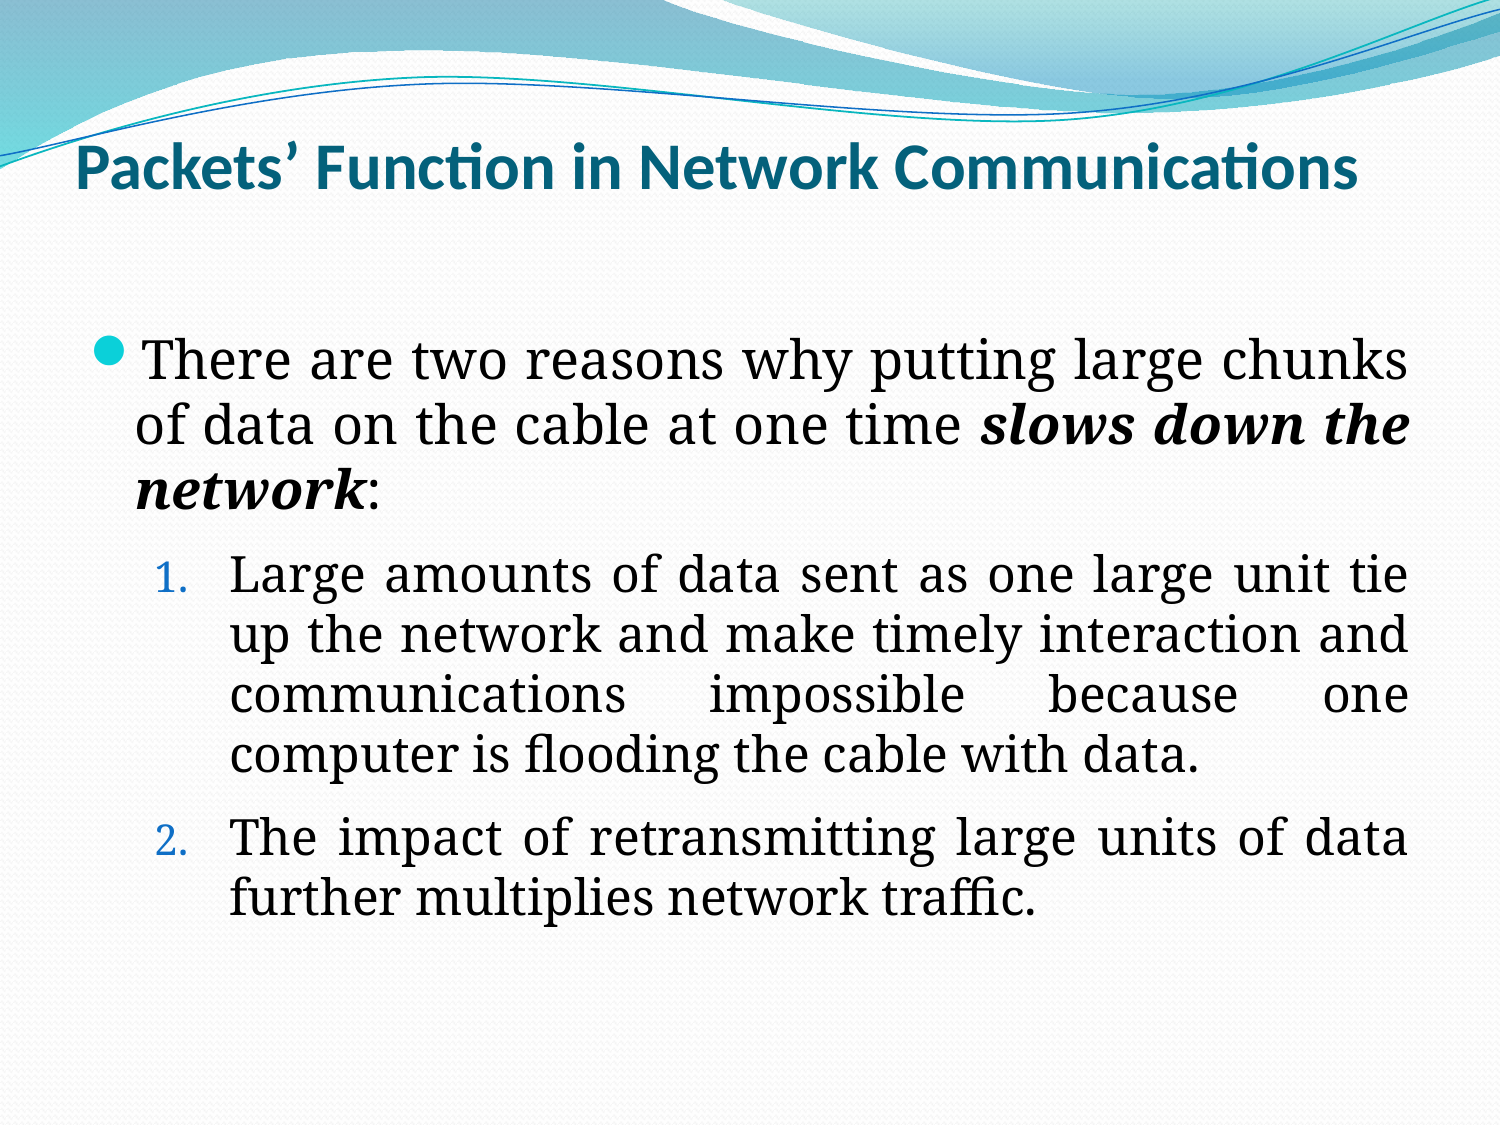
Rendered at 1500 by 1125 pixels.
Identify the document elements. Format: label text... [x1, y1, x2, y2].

list There are two reasons why putting large chunks of data on the cable at one time slows down the network: Large amounts of data sent as one large unit tie up the network and make timely interaction and communications impossible because one computer is flooding the cable with data. The impact of retransmitting large units of data further multiplies network traffic. [75, 317, 1425, 1038]
title Packets’ Function in Network Communications [75, 115, 1459, 303]
